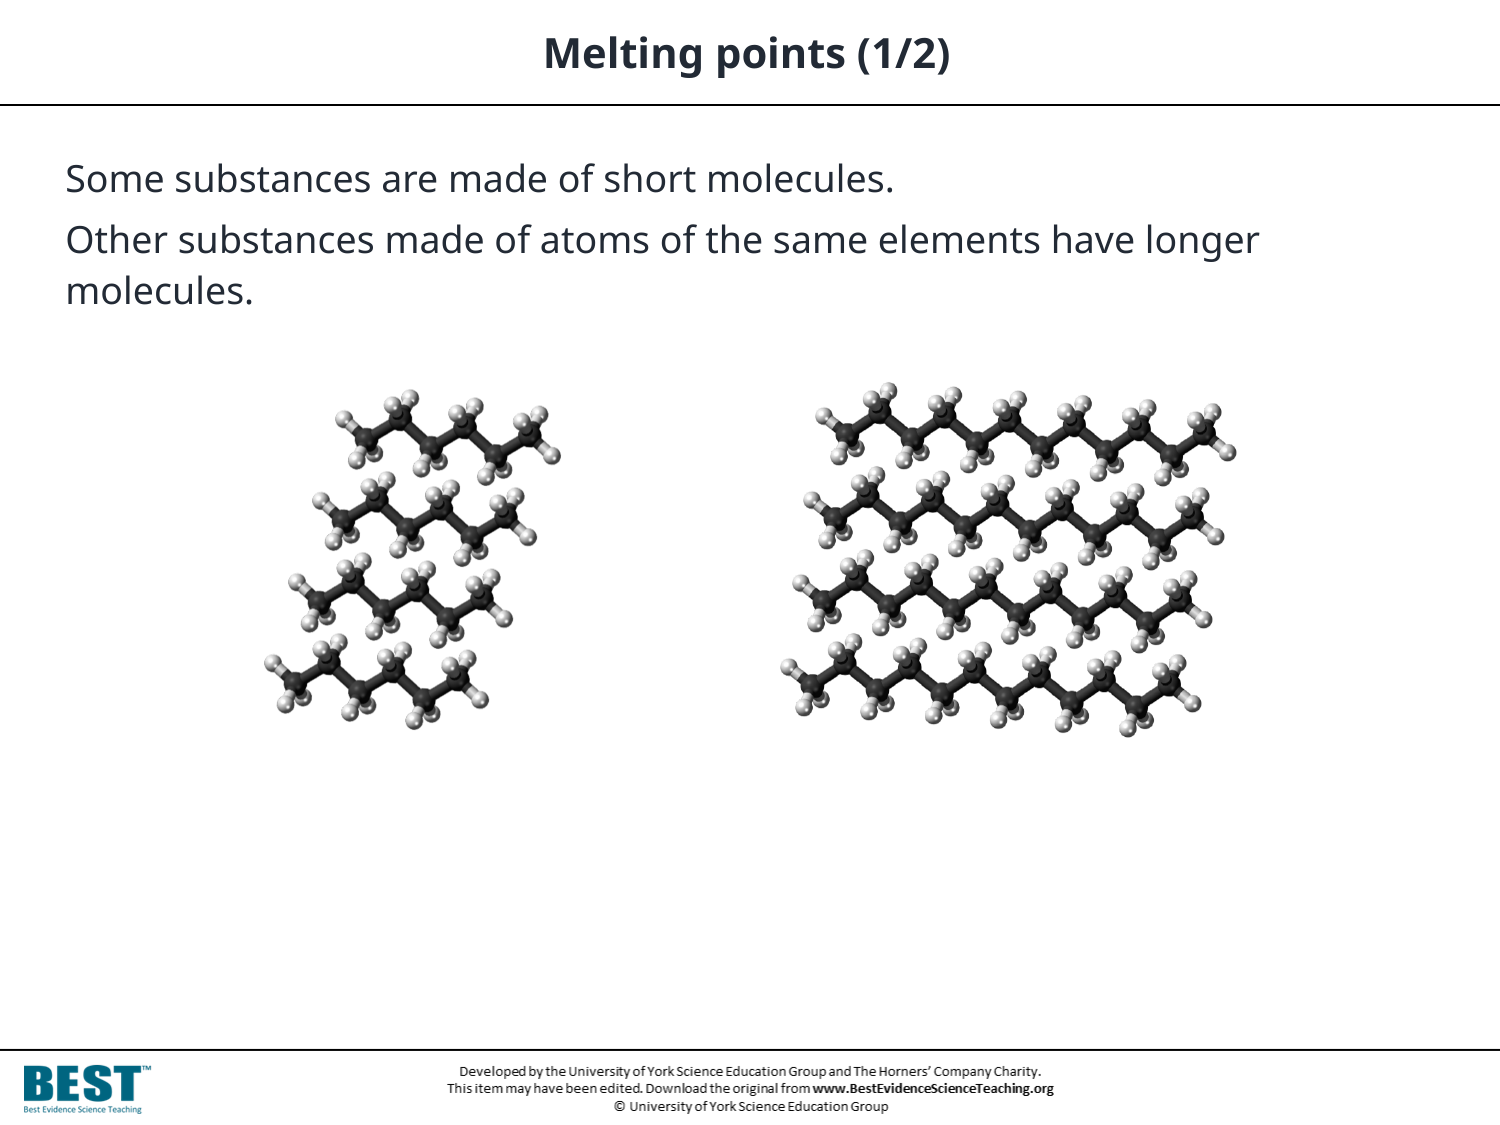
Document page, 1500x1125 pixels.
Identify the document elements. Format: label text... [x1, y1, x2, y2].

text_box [258, 375, 1243, 744]
text_box Melting points (1/2) [23, 4, 1471, 99]
picture [0, 104, 1500, 1125]
